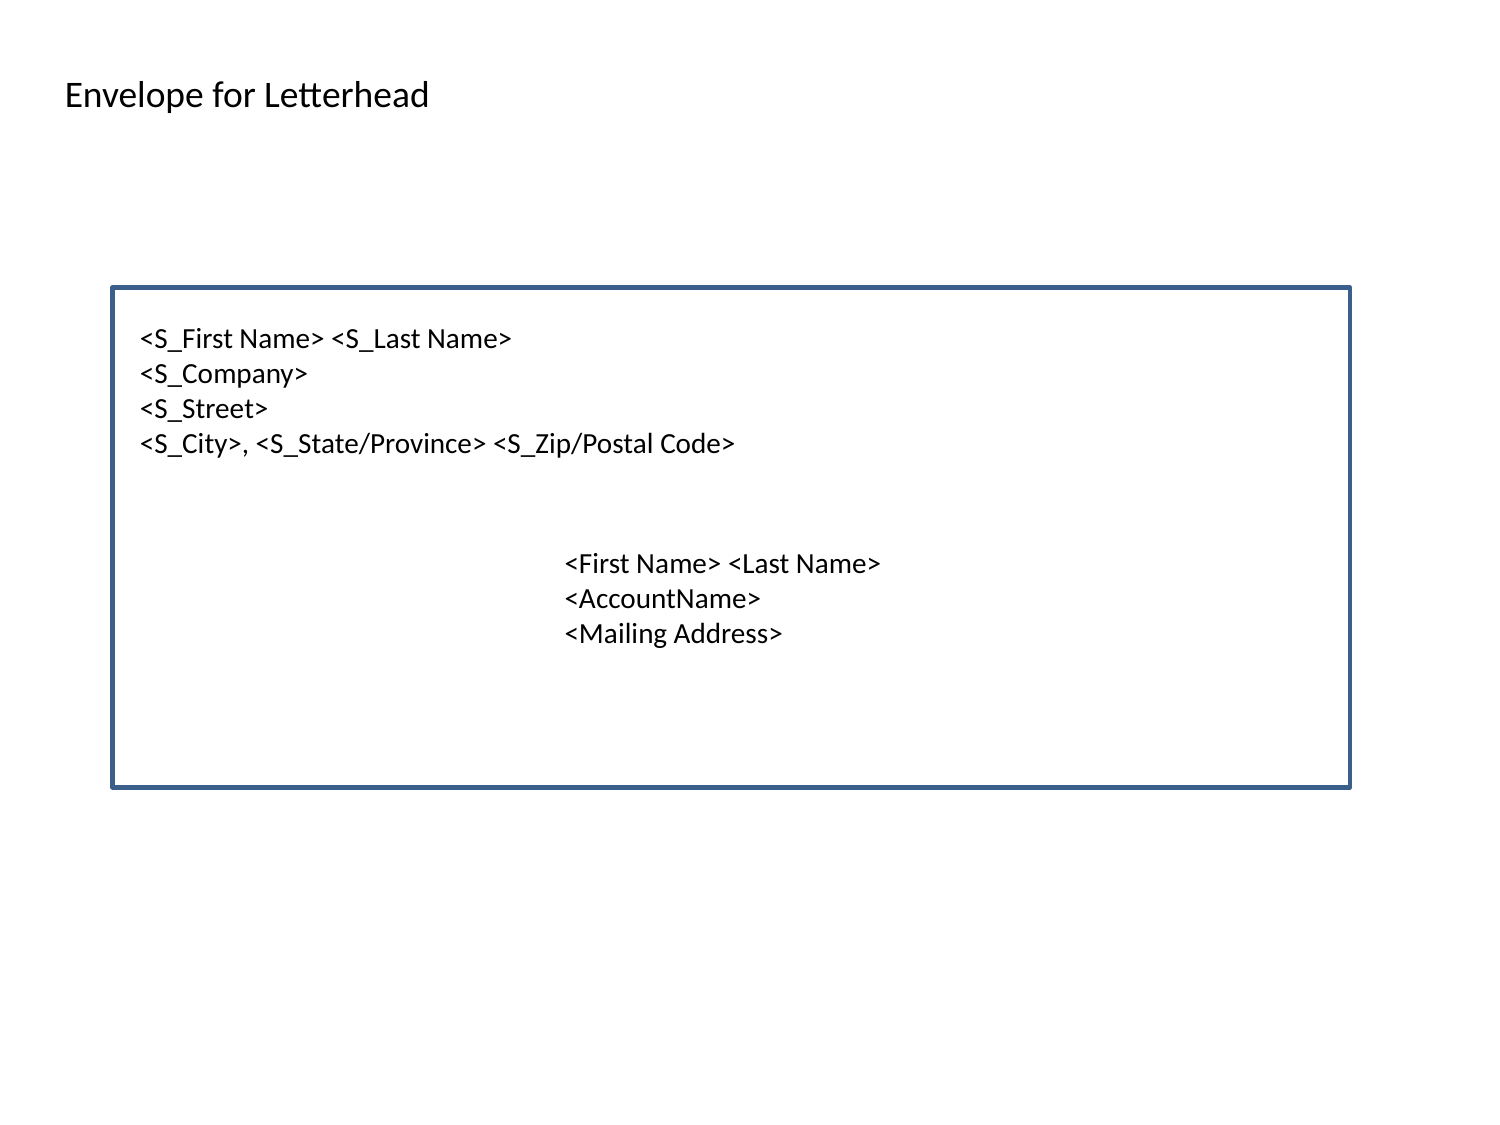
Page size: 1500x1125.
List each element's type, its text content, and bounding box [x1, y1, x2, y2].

text_box <S_First Name> <S_Last Name> <S_Company> <S_Street> <S_City>, <S_State/Province> <S_Zip/Postal Code> [124, 312, 938, 468]
text_box Envelope for Letterhead [50, 62, 700, 168]
text_box <First Name> <Last Name> <AccountName> <Mailing Address> [549, 537, 1000, 658]
text_box [110, 285, 1352, 790]
